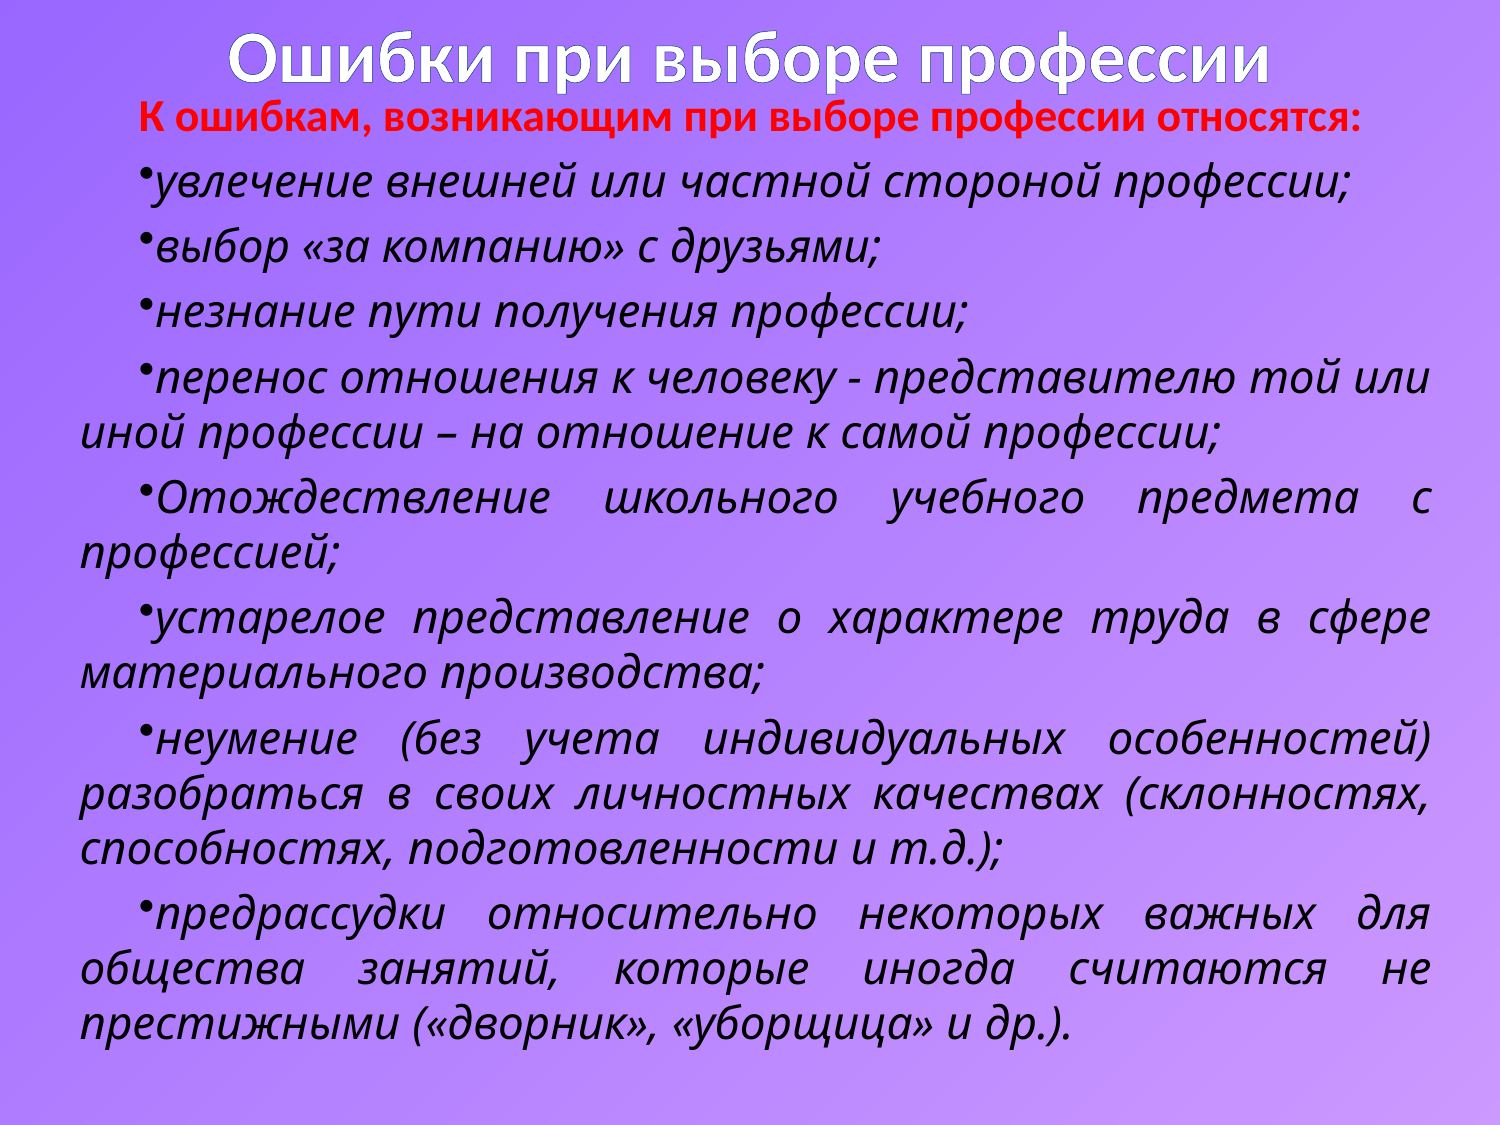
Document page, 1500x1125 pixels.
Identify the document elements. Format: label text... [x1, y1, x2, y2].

text_box Ошибки при выборе профессии [29, 0, 1471, 105]
text_box К ошибкам, возникающим при выборе профессии относятся: увлечение внешней или частной стороной профессии; выбор «за компанию» с друзьями; незнание пути получения профессии; перенос отношения к человеку - представителю той или иной профессии – на отношение к самой профессии; Отождествление школьного учебного предмета с профессией; устарелое представление о характере труда в сфере материального производства; неумение (без учета индивидуальных особенностей) разобраться в своих личностных качествах (склонностях, способностях, подготовленности и т.д.); предрассудки относительно некоторых важных для общества занятий, которые иногда считаются не престижными («дворник», «уборщица» и др.). [64, 78, 1447, 1057]
